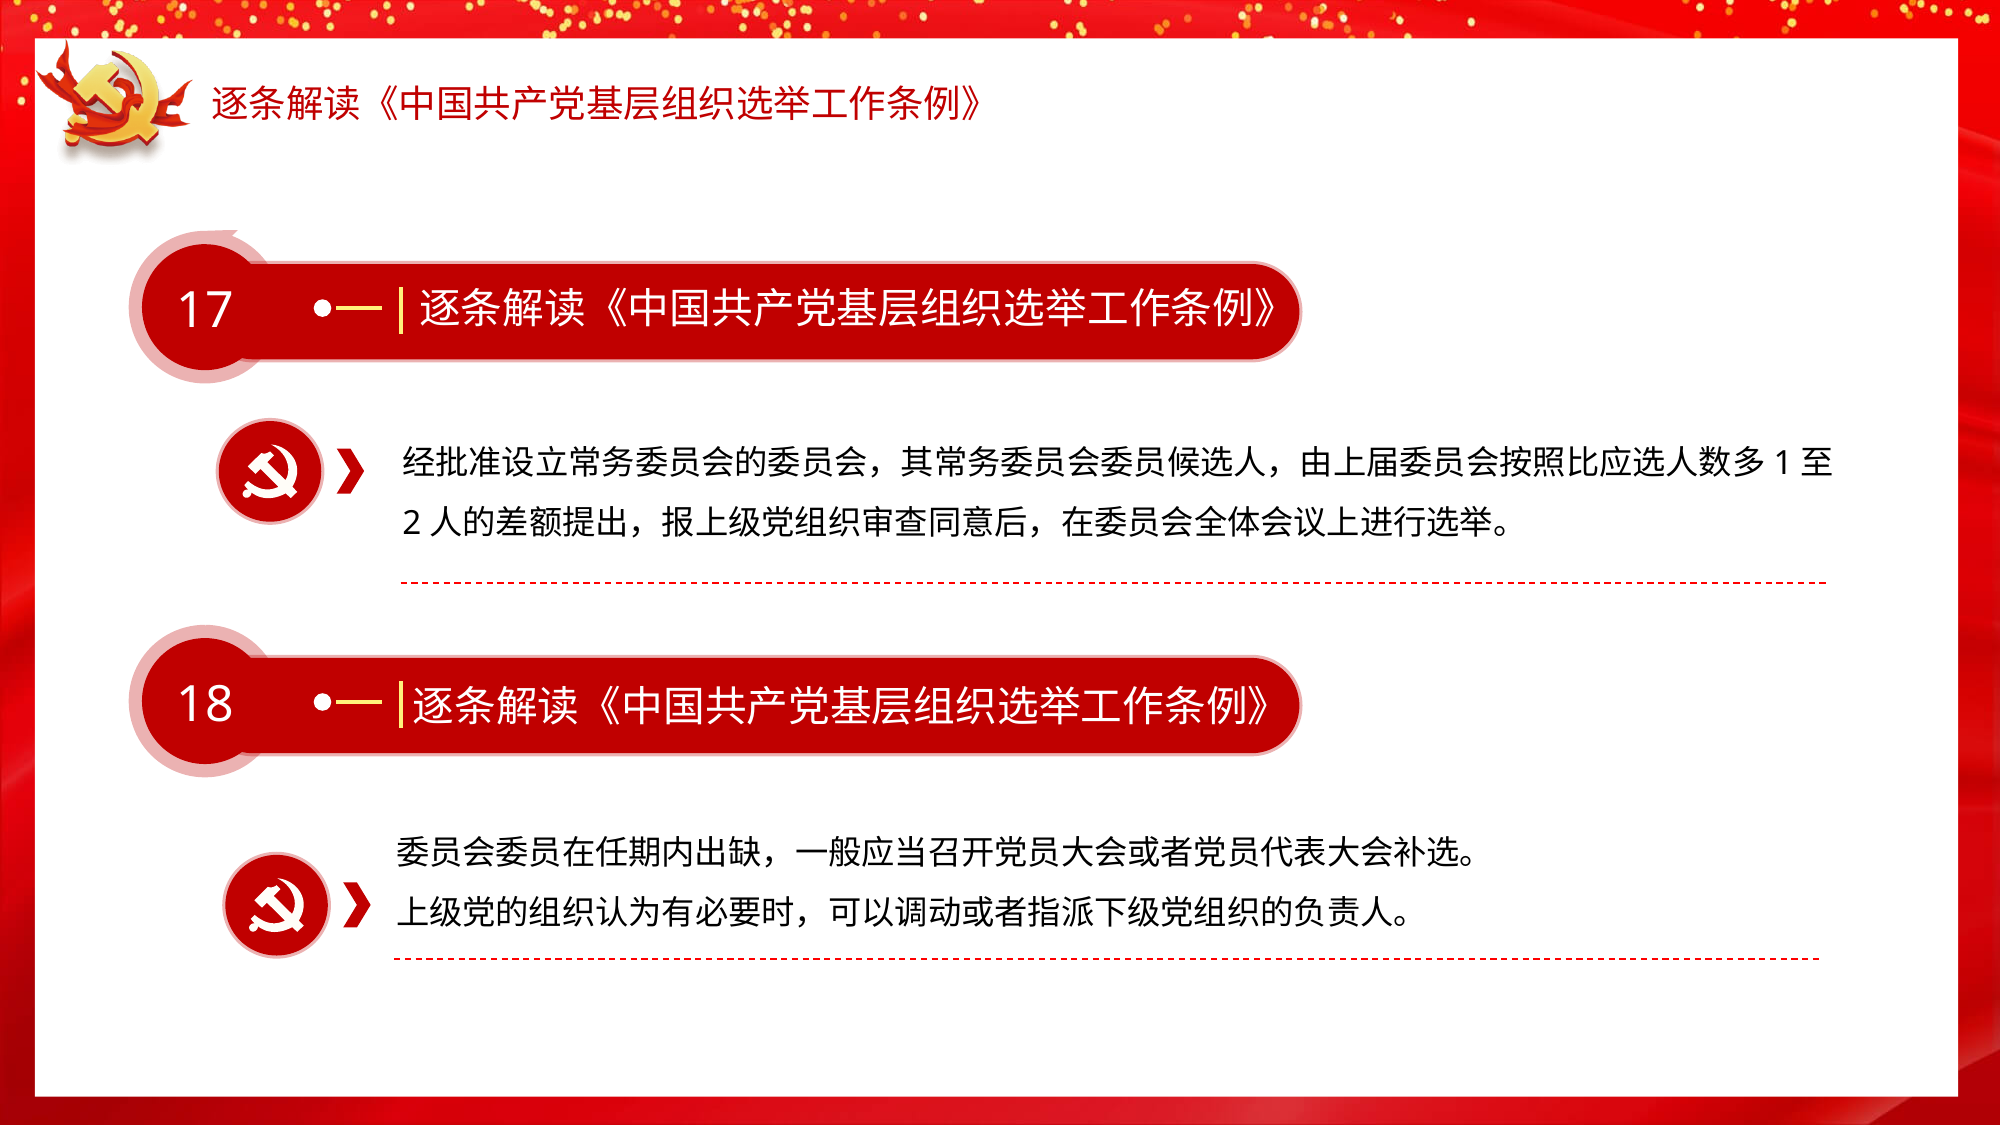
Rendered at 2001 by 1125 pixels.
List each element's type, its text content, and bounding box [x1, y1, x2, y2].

text_box 经批准设立常务委员会的委员会，其常务委员会委员候选人，由上届委员会按照比应选人数多1至2人的差额提出，报上级党组织审查同意后，在委员会全体会议上进行选举。 [387, 414, 1850, 549]
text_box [141, 638, 1308, 765]
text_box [218, 421, 322, 522]
text_box 委员会委员在任期内出缺，一般应当召开党员大会或者党员代表大会补选。 上级党的组织认为有必要时，可以调动或者指派下级党组织的负责人。 [381, 804, 1875, 939]
text_box 逐条解读《中国共产党基层组织选举工作条例》 [196, 72, 1014, 132]
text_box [141, 244, 1315, 371]
text_box [343, 882, 371, 928]
text_box [34, 37, 1959, 1098]
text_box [225, 854, 328, 956]
picture [0, 0, 2000, 1125]
text_box [336, 448, 365, 494]
